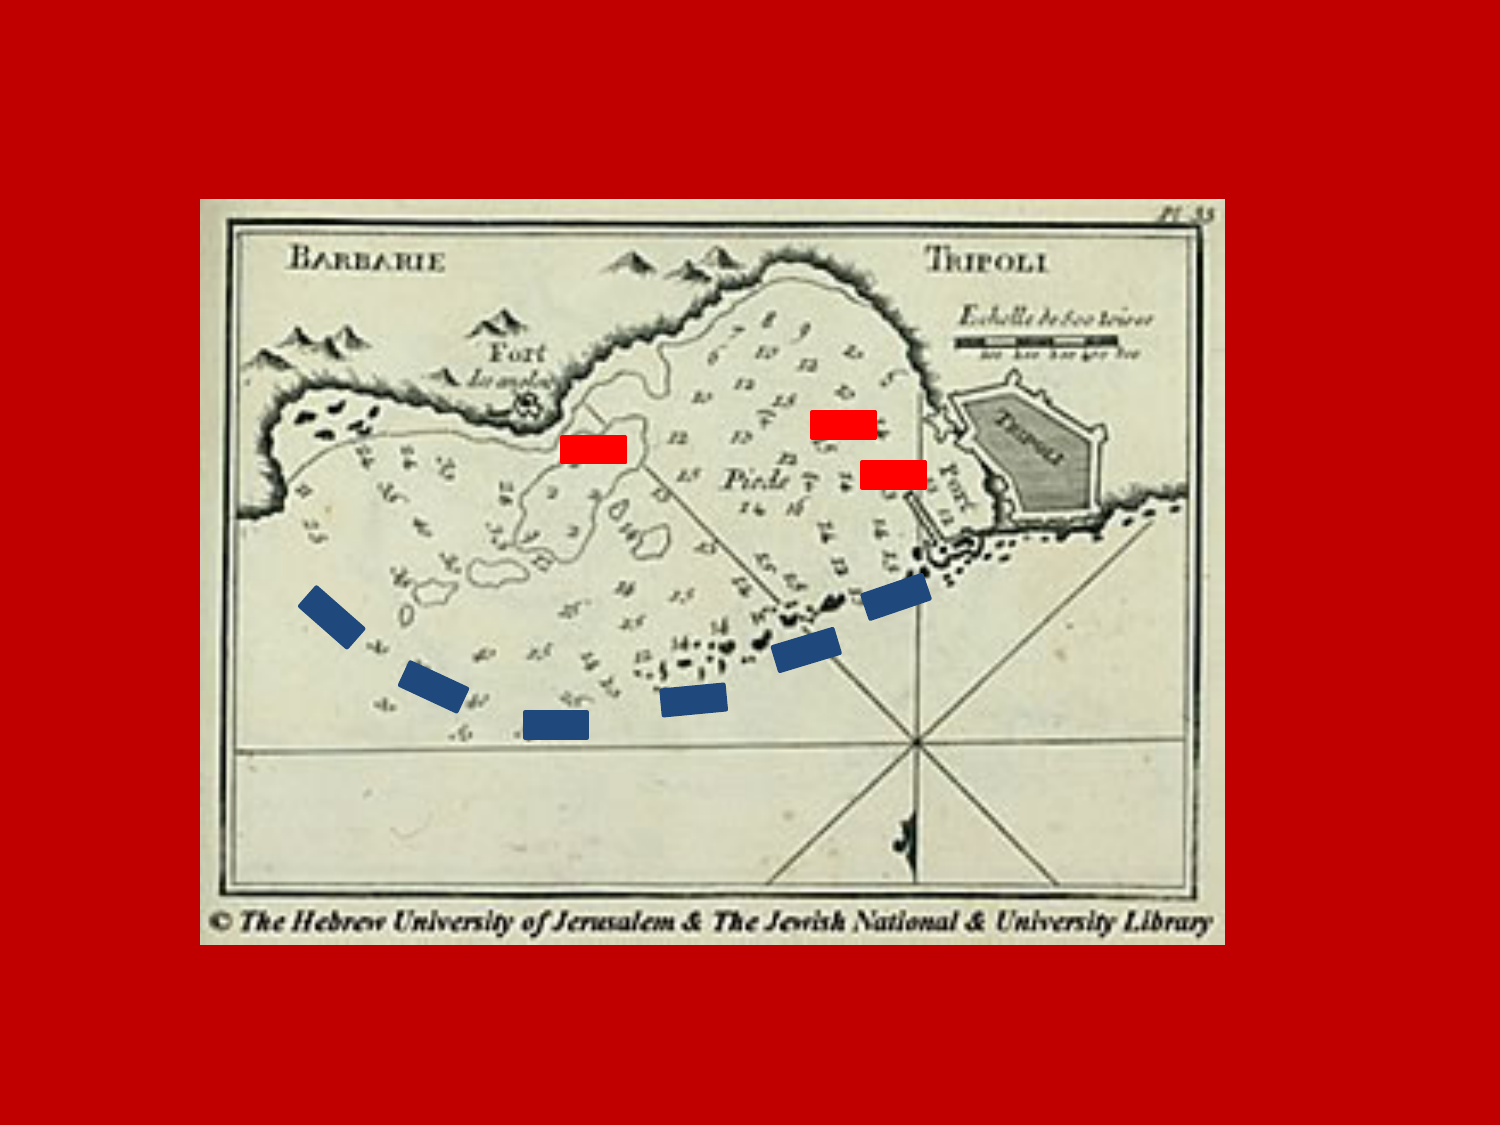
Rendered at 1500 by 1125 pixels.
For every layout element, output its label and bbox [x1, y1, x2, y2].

picture [199, 199, 1226, 946]
